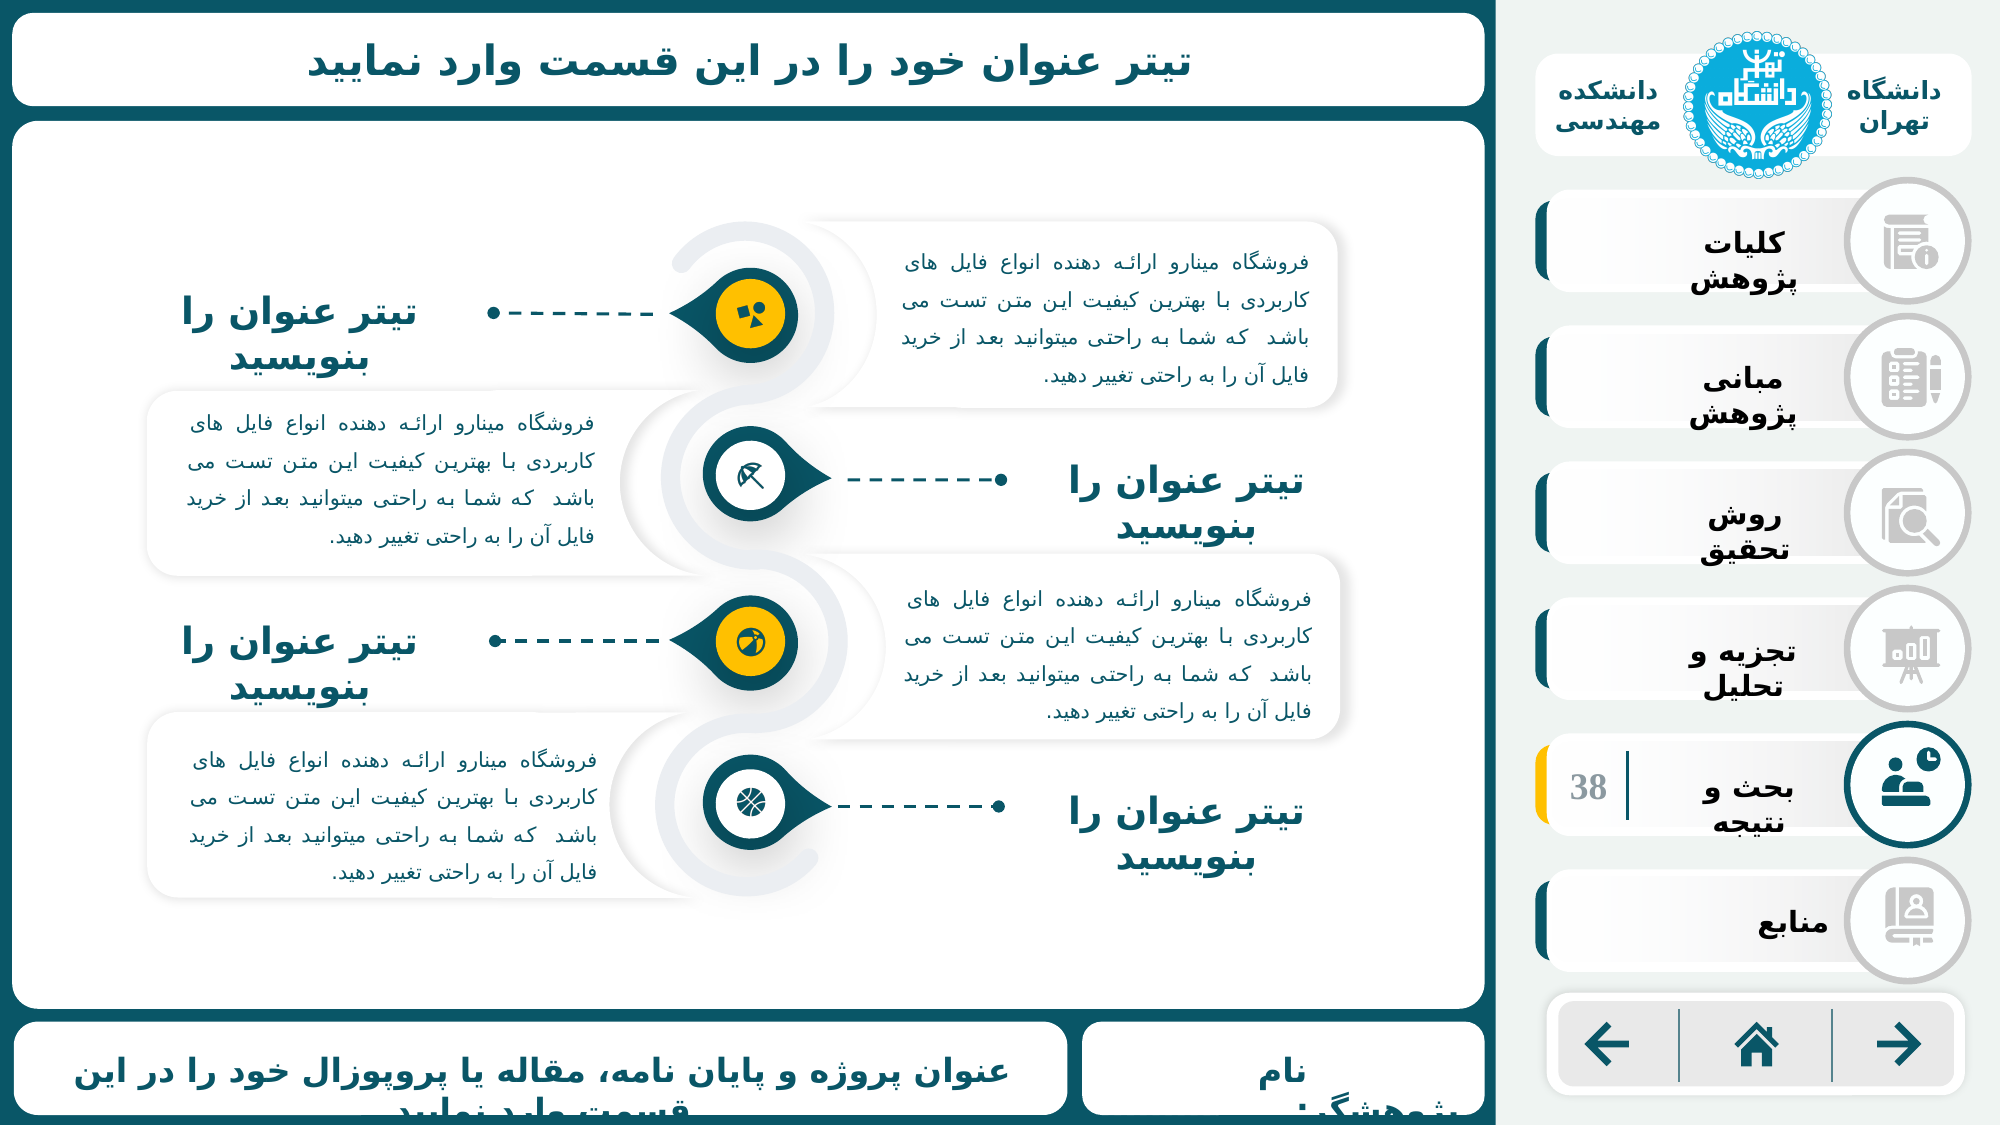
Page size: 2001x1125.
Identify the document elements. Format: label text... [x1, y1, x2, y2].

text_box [1883, 214, 1939, 270]
text_box دانشگاه تهران [1832, 67, 1981, 142]
text_box [799, 220, 1339, 409]
text_box نام پژوهشگر:............... [1084, 1041, 1482, 1125]
text_box عنوان پروژه و پایان نامه، مقاله یا پروپوزال خود را در این قسمت وارد نمایید [19, 1041, 1067, 1125]
text_box فروشگاه مینارو ارائه دهنده انواع فایل های کاربردی با بهترین کیفیت این متن تست می باشد که شما به راحتی میتوانید بعد از خرید فایل آن را به راحتی تغییر دهید. [171, 726, 613, 892]
text_box کلیات پژوهش [1644, 216, 1844, 302]
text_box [1881, 348, 1941, 408]
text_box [1881, 747, 1941, 807]
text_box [1881, 625, 1941, 684]
text_box تجزیه و تحلیل [1642, 624, 1844, 710]
text_box [1584, 1021, 1629, 1067]
text_box روش تحقیق [1646, 488, 1844, 573]
text_box [1877, 1021, 1922, 1067]
text_box [1002, 554, 1342, 741]
text_box بحث و نتیجه [1654, 760, 1844, 846]
text_box منابع [1670, 895, 1844, 946]
text_box دانشکده مهندسی [1522, 67, 1683, 142]
text_box فروشگاه مینارو ارائه دهنده انواع فایل های کاربردی با بهترین کیفیت این متن تست می باشد که شما به راحتی میتوانید بعد از خرید فایل آن را به راحتی تغییر دهید. [169, 390, 493, 555]
text_box فروشگاه مینارو ارائه دهنده انواع فایل های کاربردی با بهترین کیفیت این متن تست می باشد که شما به راحتی میتوانید بعد از خرید فایل آن را به راحتی تغییر دهید. [1002, 565, 1327, 731]
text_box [493, 231, 1002, 887]
text_box مبانی پژوهش [1642, 352, 1844, 437]
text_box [1885, 887, 1935, 947]
text_box تیتر عنوان را بنویسید [107, 610, 492, 715]
text_box تیتر عنوان را بنویسید [1002, 449, 1379, 554]
text_box تیتر عنوان خود را در این قسمت وارد نمایید [19, 26, 1481, 92]
text_box [146, 710, 694, 899]
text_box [1881, 488, 1941, 547]
picture [1683, 31, 1832, 179]
slide_number 38 [1549, 754, 1628, 815]
text_box تیتر عنوان را بنویسید [1002, 779, 1379, 885]
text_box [1734, 1021, 1779, 1067]
text_box تیتر عنوان را بنویسید [107, 279, 492, 385]
text_box فروشگاه مینارو ارائه دهنده انواع فایل های کاربردی با بهترین کیفیت این متن تست می باشد که شما به راحتی میتوانید بعد از خرید فایل آن را به راحتی تغییر دهید. [883, 229, 1325, 394]
text_box [145, 390, 493, 577]
